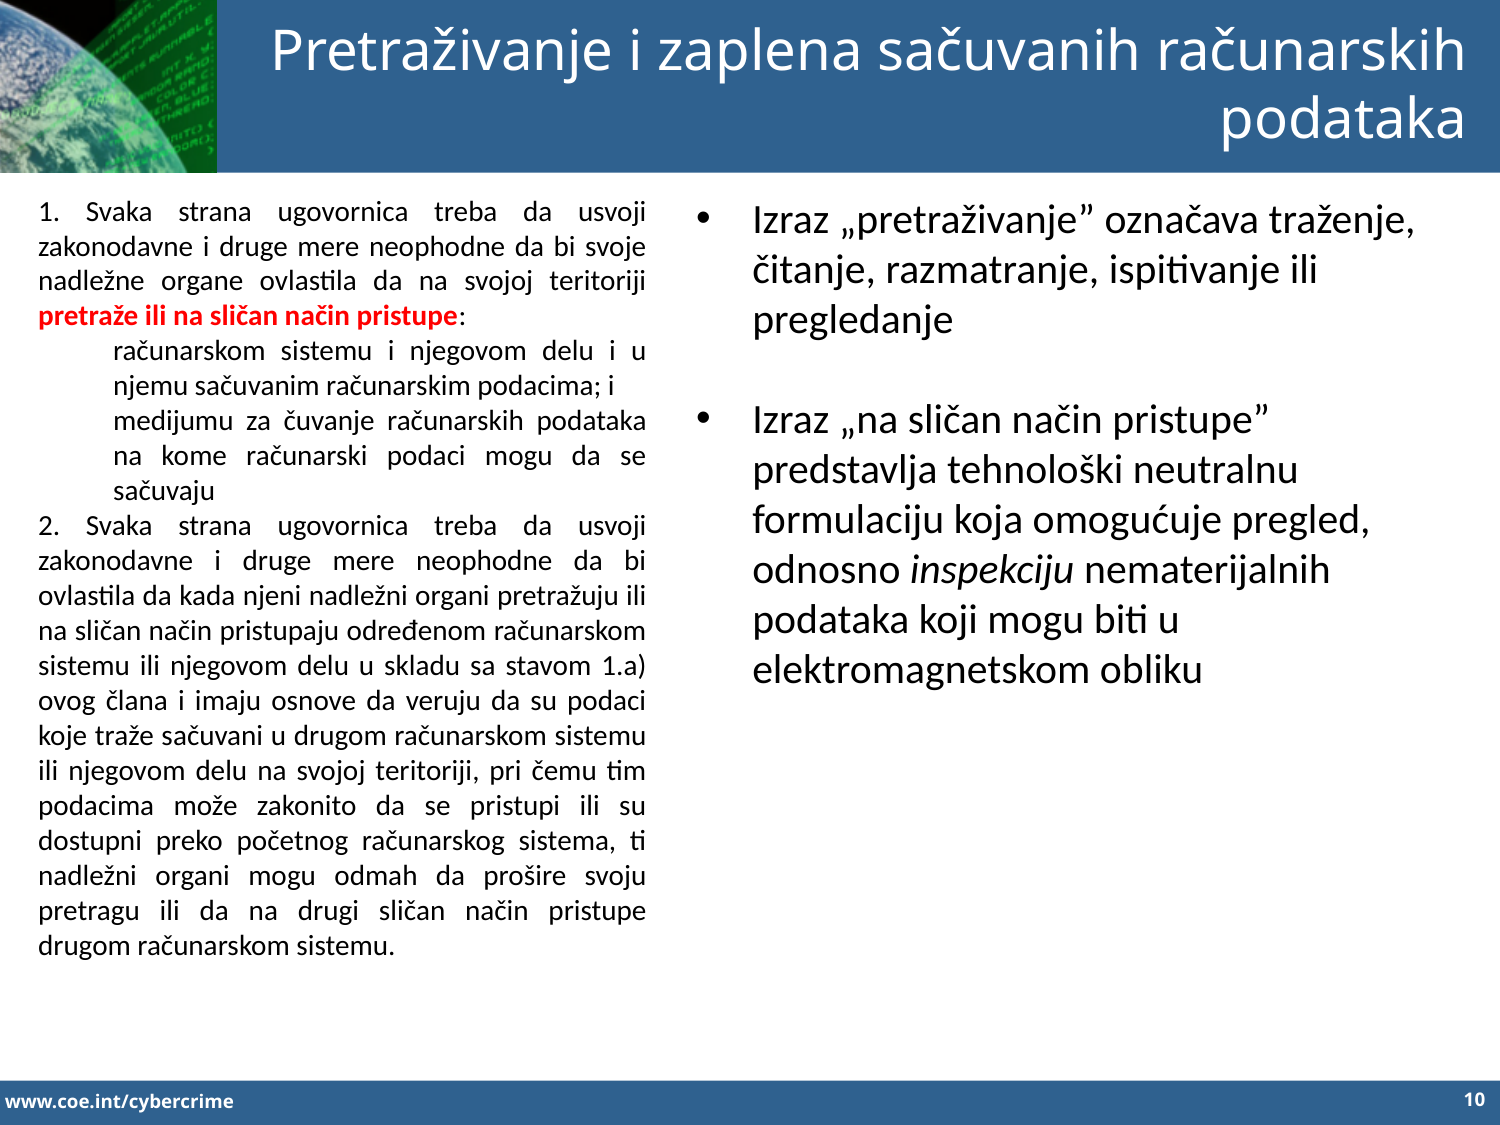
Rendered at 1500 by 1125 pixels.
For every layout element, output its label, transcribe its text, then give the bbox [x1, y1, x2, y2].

text_box Izraz „pretraživanje” označava traženje, čitanje, razmatranje, ispitivanje ili pregledanje Izraz „na sličan način pristupe” predstavlja tehnološki neutralnu formulaciju koja omogućuje pregled, odnosno inspekciju nematerijalnih podataka koji mogu biti u elektromagnetskom obliku [681, 184, 1460, 700]
picture [0, 0, 217, 173]
text_box 1. Svaka strana ugovornica treba da usvoji zakonodavne i druge mere neophodne da bi svoje nadležne organe ovlastila da na svojoj teritoriji pretraže ili na sličan način pristupe: računarskom sistemu i njegovom delu i u njemu sačuvanim računarskim podacima; i medijumu za čuvanje računarskih podataka na kome računarski podaci mogu da se sačuvaju 2. Svaka strana ugovornica treba da usvoji zakonodavne i druge mere neophodne da bi ovlastila da kada njeni nadležni organi pretražuju ili na sličan način pristupaju određenom računarskom sistemu ili njegovom delu u skladu sa stavom 1.a) ovog člana i imaju osnove da veruju da su podaci koje traže sačuvani u drugom računarskom sistemu ili njegovom delu na svojoj teritoriji, pri čemu tim podacima može zakonito da se pristupi ili su dostupni preko početnog računarskog sistema, ti nadležni organi mogu odmah da prošire svoju pretragu ili da na drugi sličan način pristupe drugom računarskom sistemu. [23, 184, 662, 969]
text_box Pretraživanje i zaplena sačuvanih računarskih podataka [230, 7, 1483, 157]
